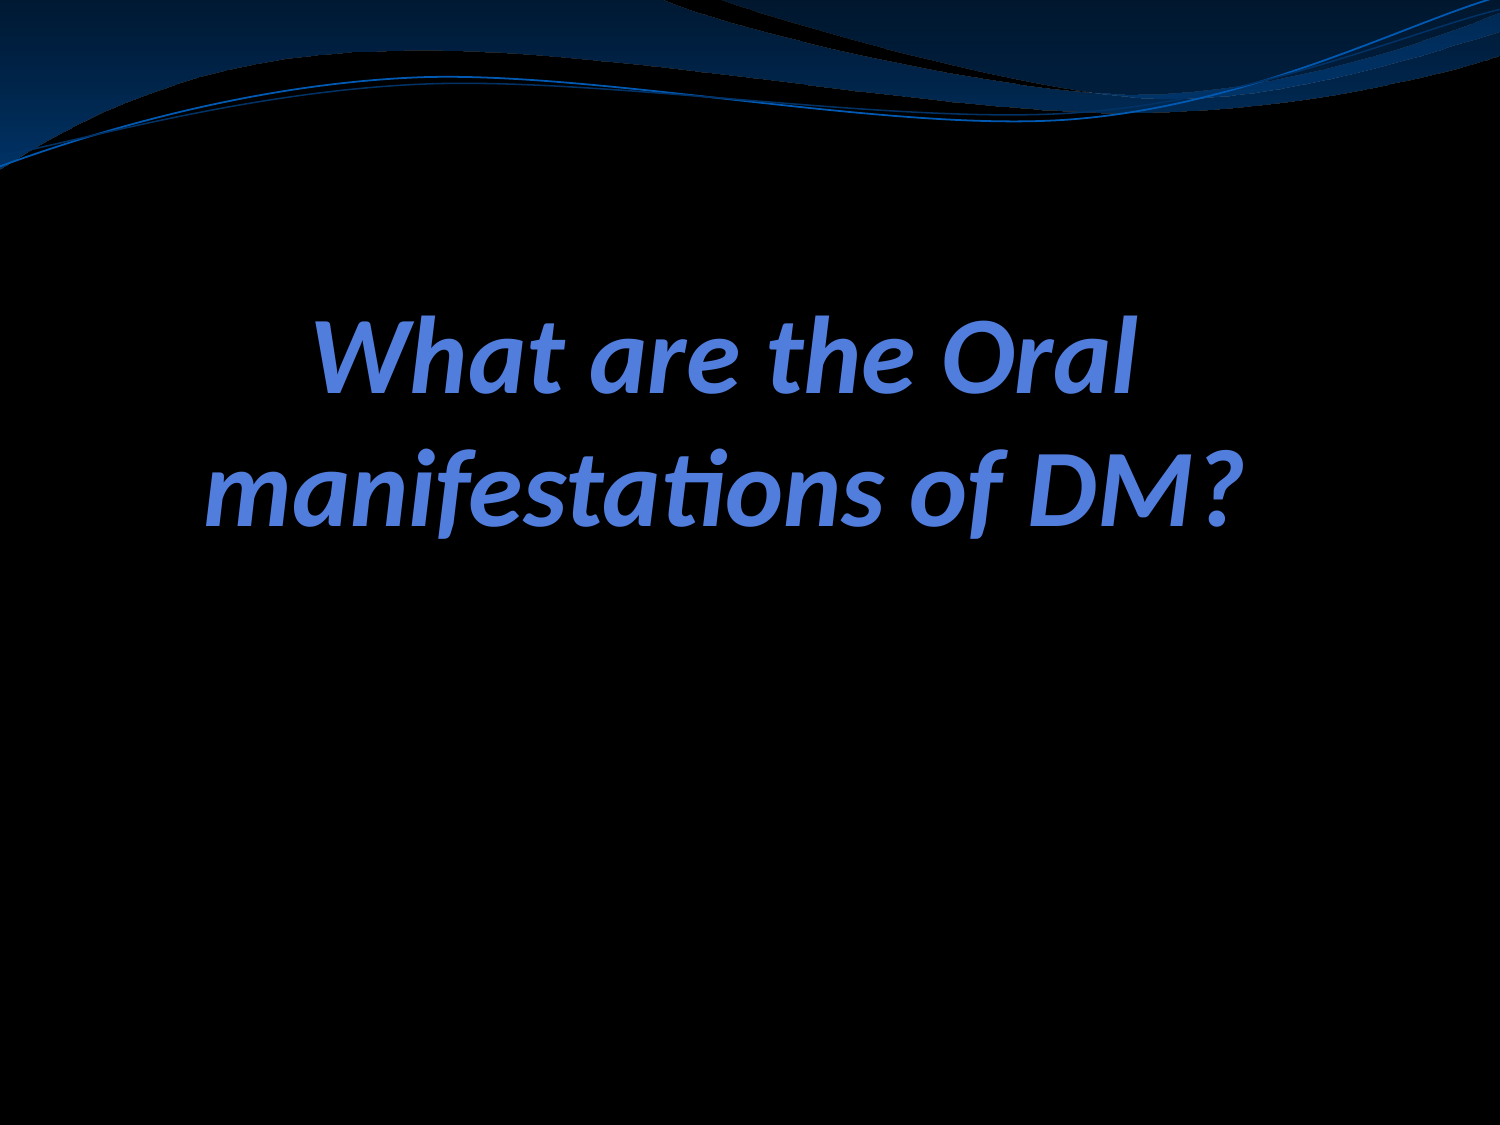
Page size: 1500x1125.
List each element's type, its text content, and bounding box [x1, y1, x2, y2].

title What are the Oral manifestations of DM? [87, 324, 1363, 549]
